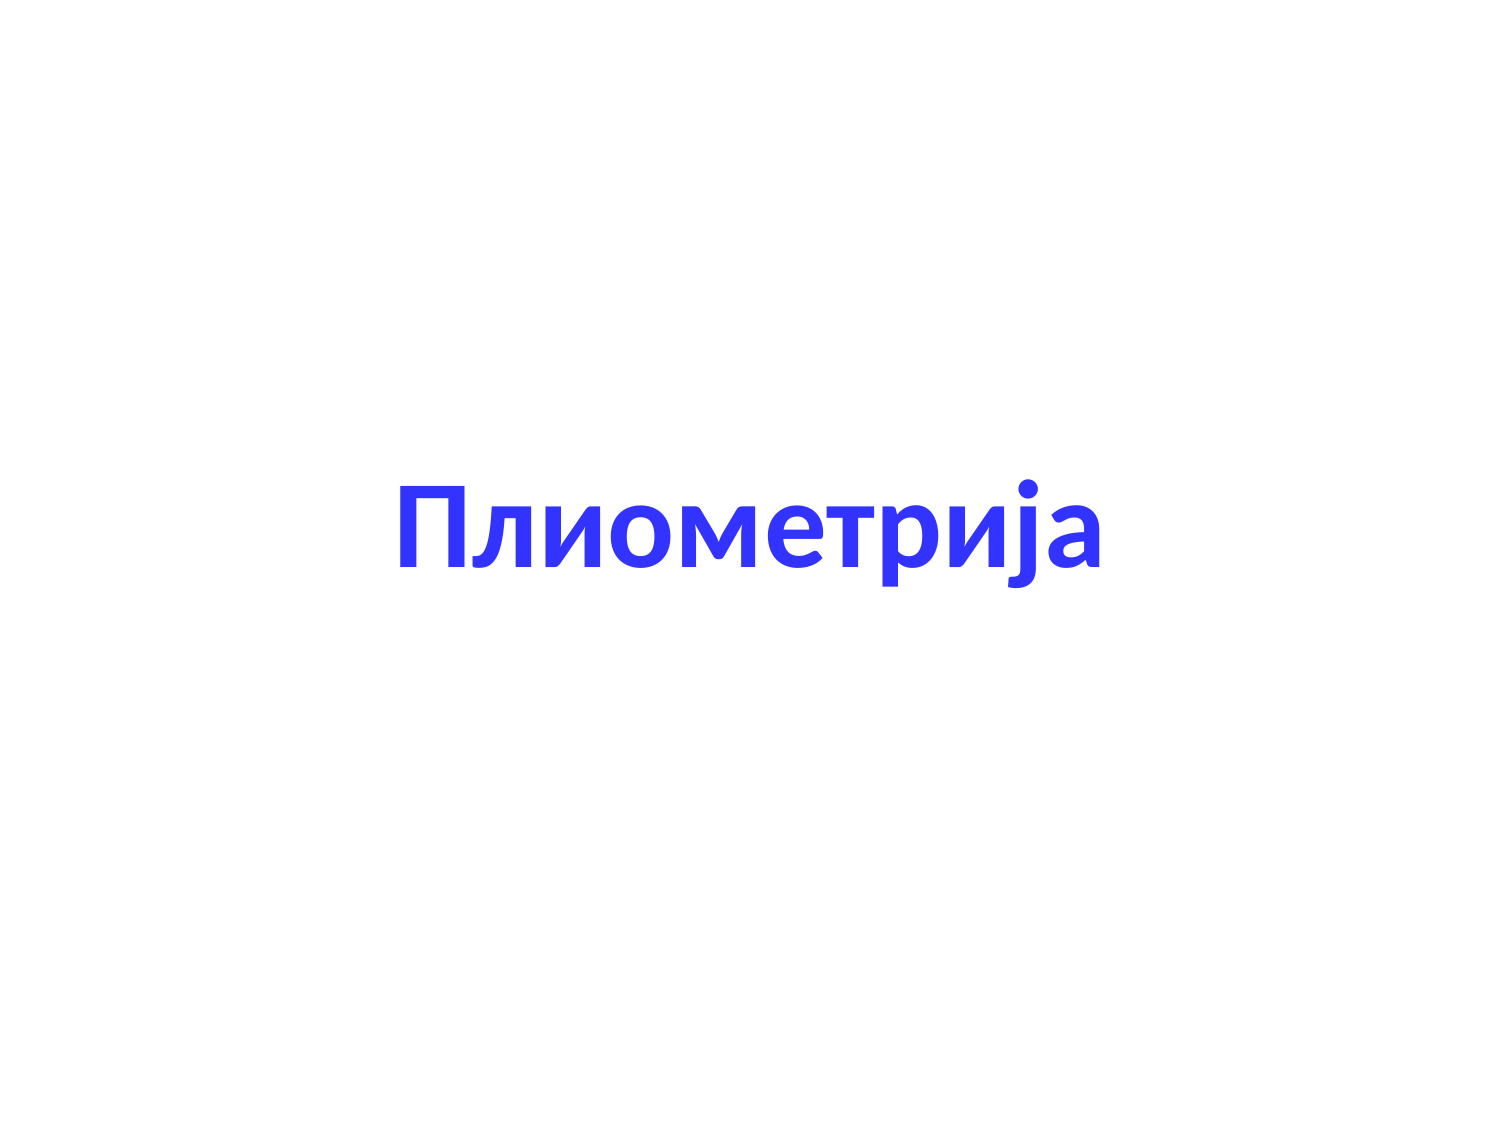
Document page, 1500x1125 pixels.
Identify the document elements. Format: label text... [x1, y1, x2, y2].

title Плиометрија [0, 397, 1500, 639]
